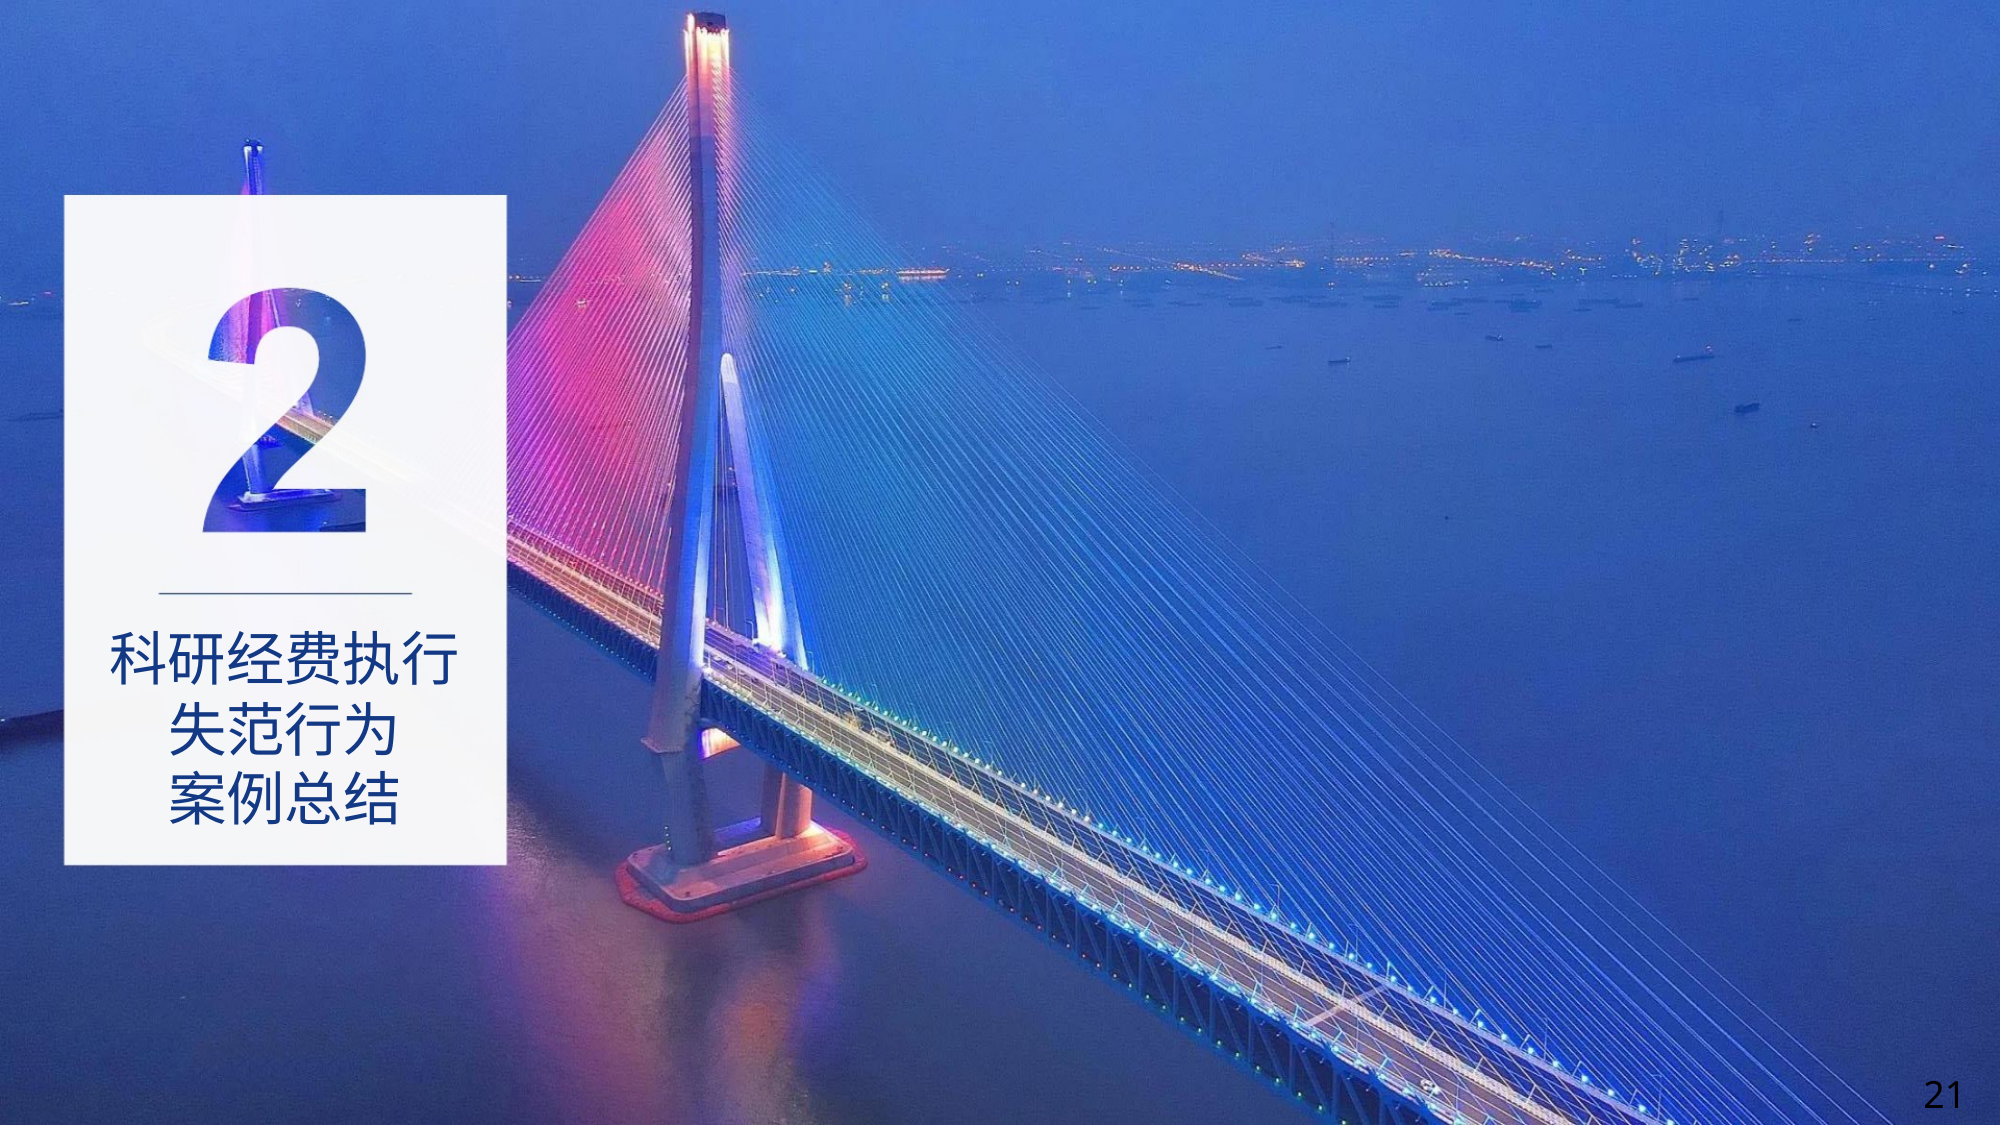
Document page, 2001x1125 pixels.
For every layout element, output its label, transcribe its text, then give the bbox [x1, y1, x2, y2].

text_box [0, 0, 2000, 1125]
text_box 案例总结 [168, 771, 427, 832]
text_box 21 [1923, 1076, 1990, 1116]
text_box 科研经费执行 失范行为 [109, 631, 485, 763]
